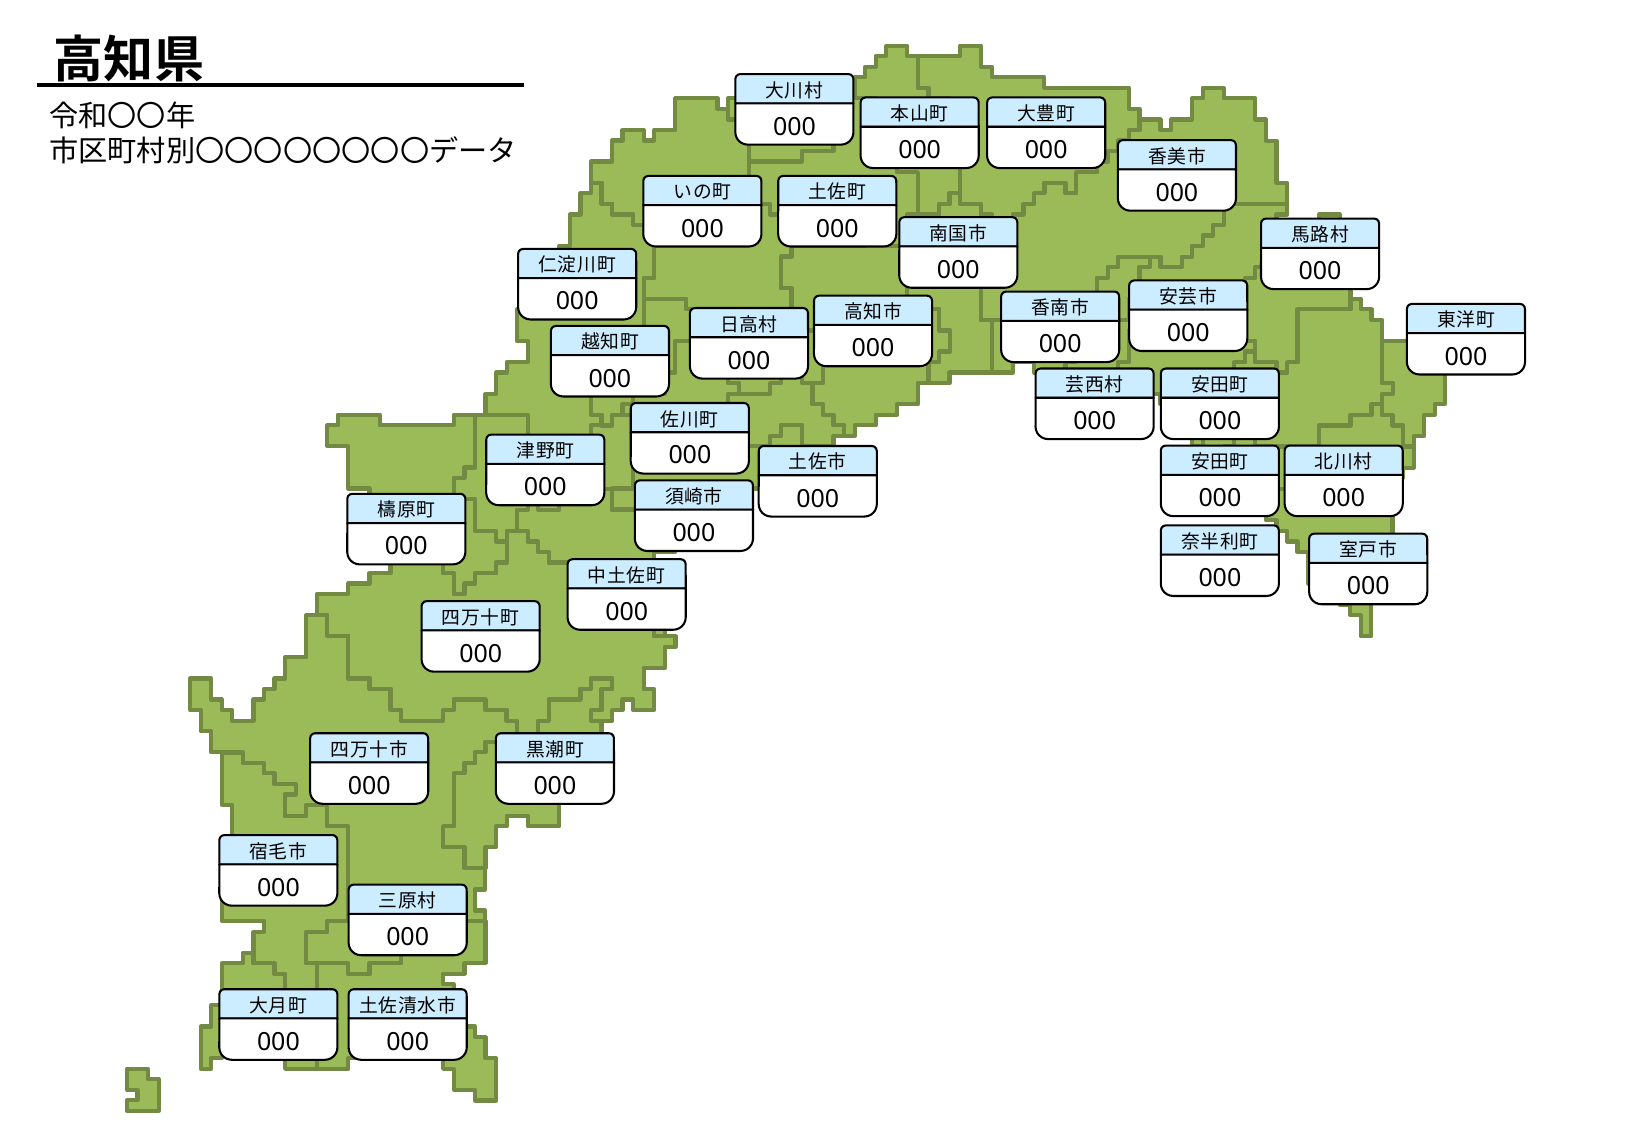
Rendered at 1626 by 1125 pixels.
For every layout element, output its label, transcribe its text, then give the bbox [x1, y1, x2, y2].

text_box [735, 73, 854, 145]
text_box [986, 97, 1106, 169]
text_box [1406, 303, 1526, 375]
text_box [758, 445, 878, 517]
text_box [899, 216, 1018, 289]
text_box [550, 325, 670, 397]
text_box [1160, 447, 1280, 517]
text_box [219, 989, 338, 1061]
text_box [485, 434, 605, 506]
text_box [309, 733, 429, 805]
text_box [643, 175, 762, 247]
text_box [1128, 280, 1248, 352]
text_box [1160, 368, 1280, 440]
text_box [630, 402, 750, 474]
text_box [219, 834, 338, 906]
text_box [689, 307, 809, 379]
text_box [347, 493, 466, 565]
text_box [813, 295, 933, 367]
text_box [567, 558, 686, 631]
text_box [1117, 139, 1237, 211]
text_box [777, 175, 897, 247]
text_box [126, 45, 1457, 1112]
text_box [1260, 218, 1380, 290]
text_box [517, 248, 637, 320]
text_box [495, 733, 615, 805]
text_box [421, 600, 540, 672]
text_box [634, 481, 754, 552]
text_box 高知県 [39, 20, 219, 83]
text_box 令和〇〇年 市区町村別〇〇〇〇〇〇〇〇データ [34, 89, 121, 175]
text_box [1000, 291, 1120, 363]
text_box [348, 989, 467, 1061]
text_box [1284, 445, 1404, 517]
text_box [1308, 533, 1428, 605]
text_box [1160, 525, 1280, 597]
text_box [348, 884, 467, 956]
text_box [860, 97, 979, 169]
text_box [1035, 368, 1154, 440]
